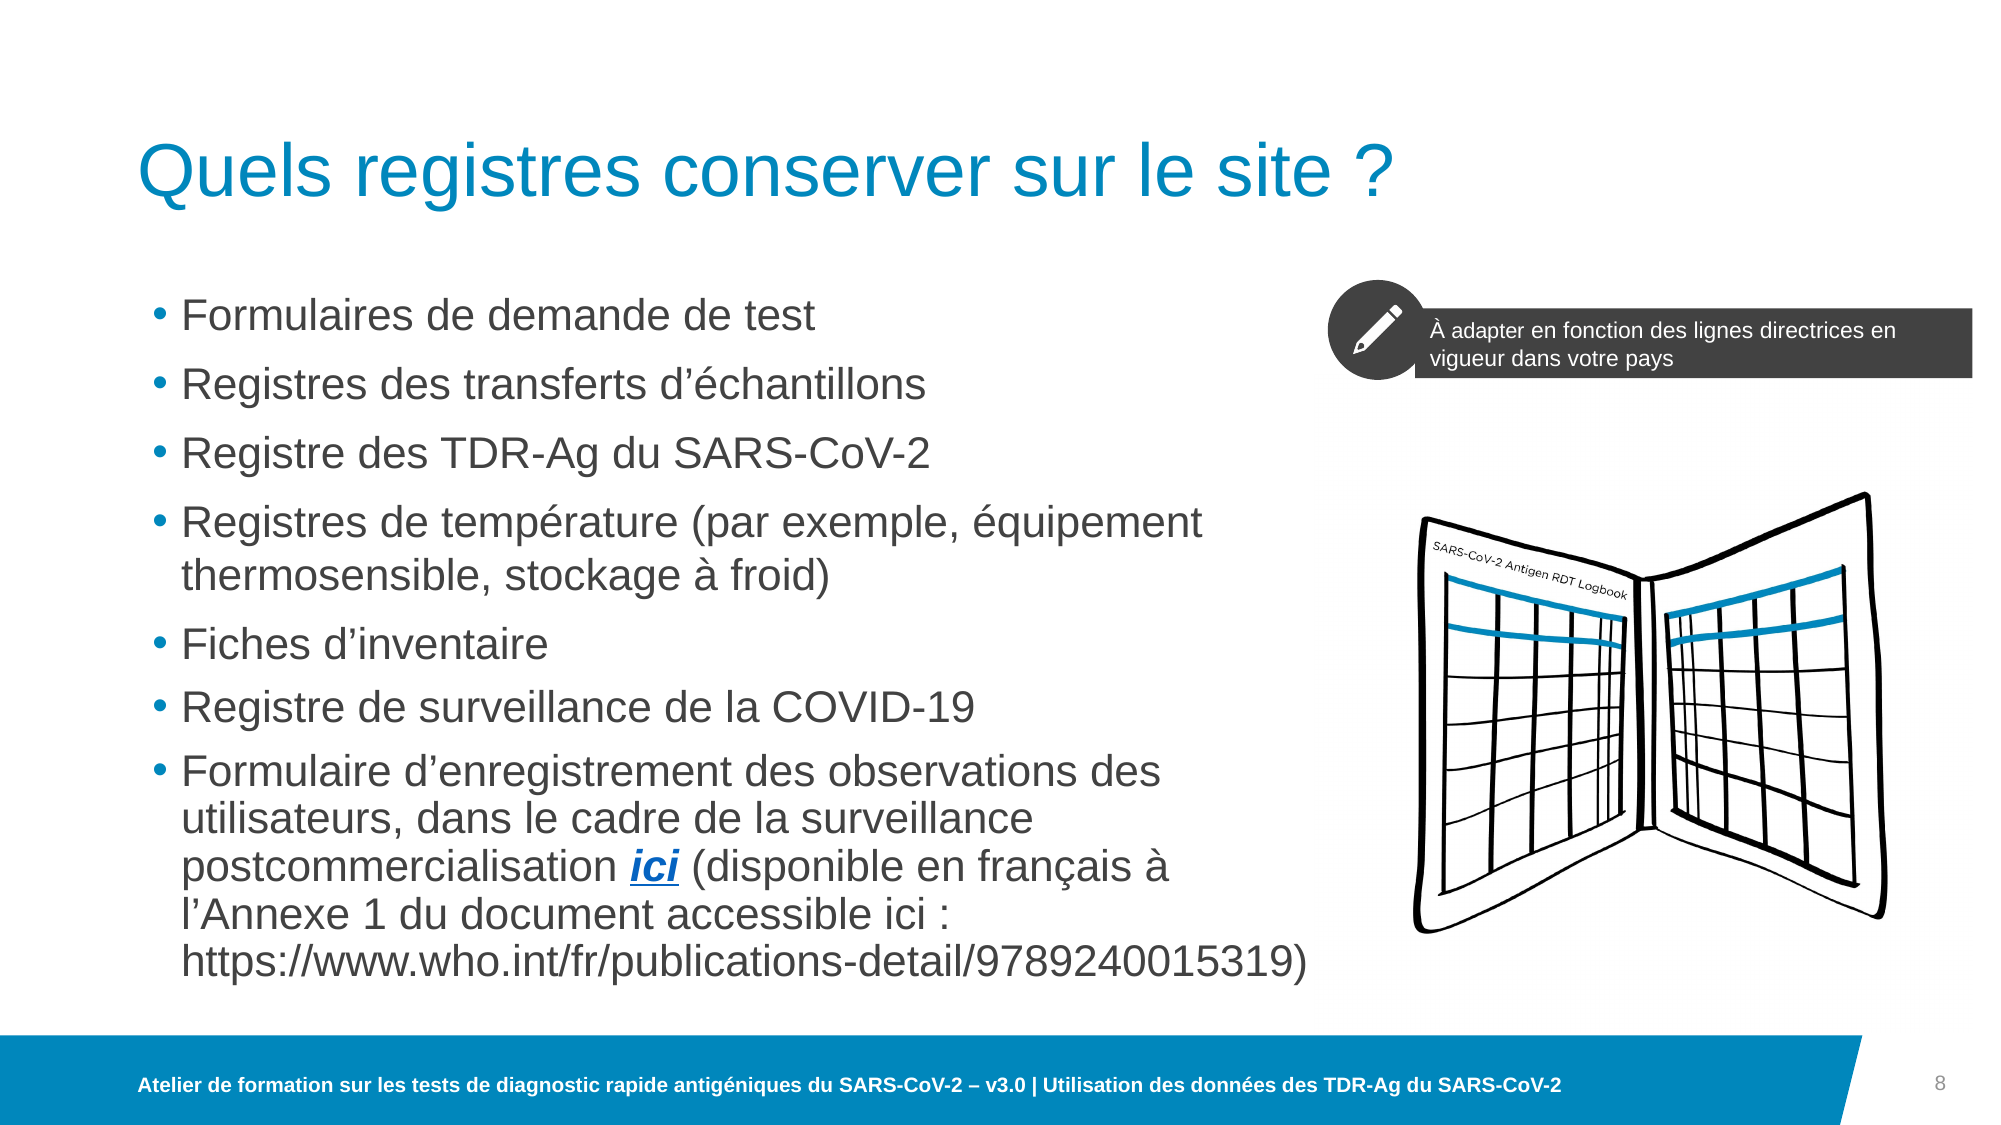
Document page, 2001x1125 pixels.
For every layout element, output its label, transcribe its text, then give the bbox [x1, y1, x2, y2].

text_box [1328, 280, 1973, 380]
title Quels registres conserver sur le site ? [137, 58, 1863, 213]
picture [1314, 374, 1973, 1033]
list Formulaires de demande de test Registres des transferts d’échantillons Registre des TDR-Ag du SARS-CoV-2 Registres de température (par exemple, équipement thermosensible, stockage à froid) Fiches d’inventaire Registre de surveillance de la COVID-19 Formulaire d’enregistrement des observations des utilisateurs, dans le cadre de la surveillance postcommercialisation ici (disponible en français à l’Annexe 1 du document accessible ici : https://www.who.int/fr/publications-detail/9789240015319) [137, 284, 1328, 1014]
slide_number 8 [1862, 1035, 1947, 1125]
footer Atelier de formation sur les tests de diagnostic rapide antigéniques du SARS-CoV-2 – v3.0 | Utilisation des données des TDR-Ag du SARS-CoV-2 [137, 1042, 1598, 1125]
